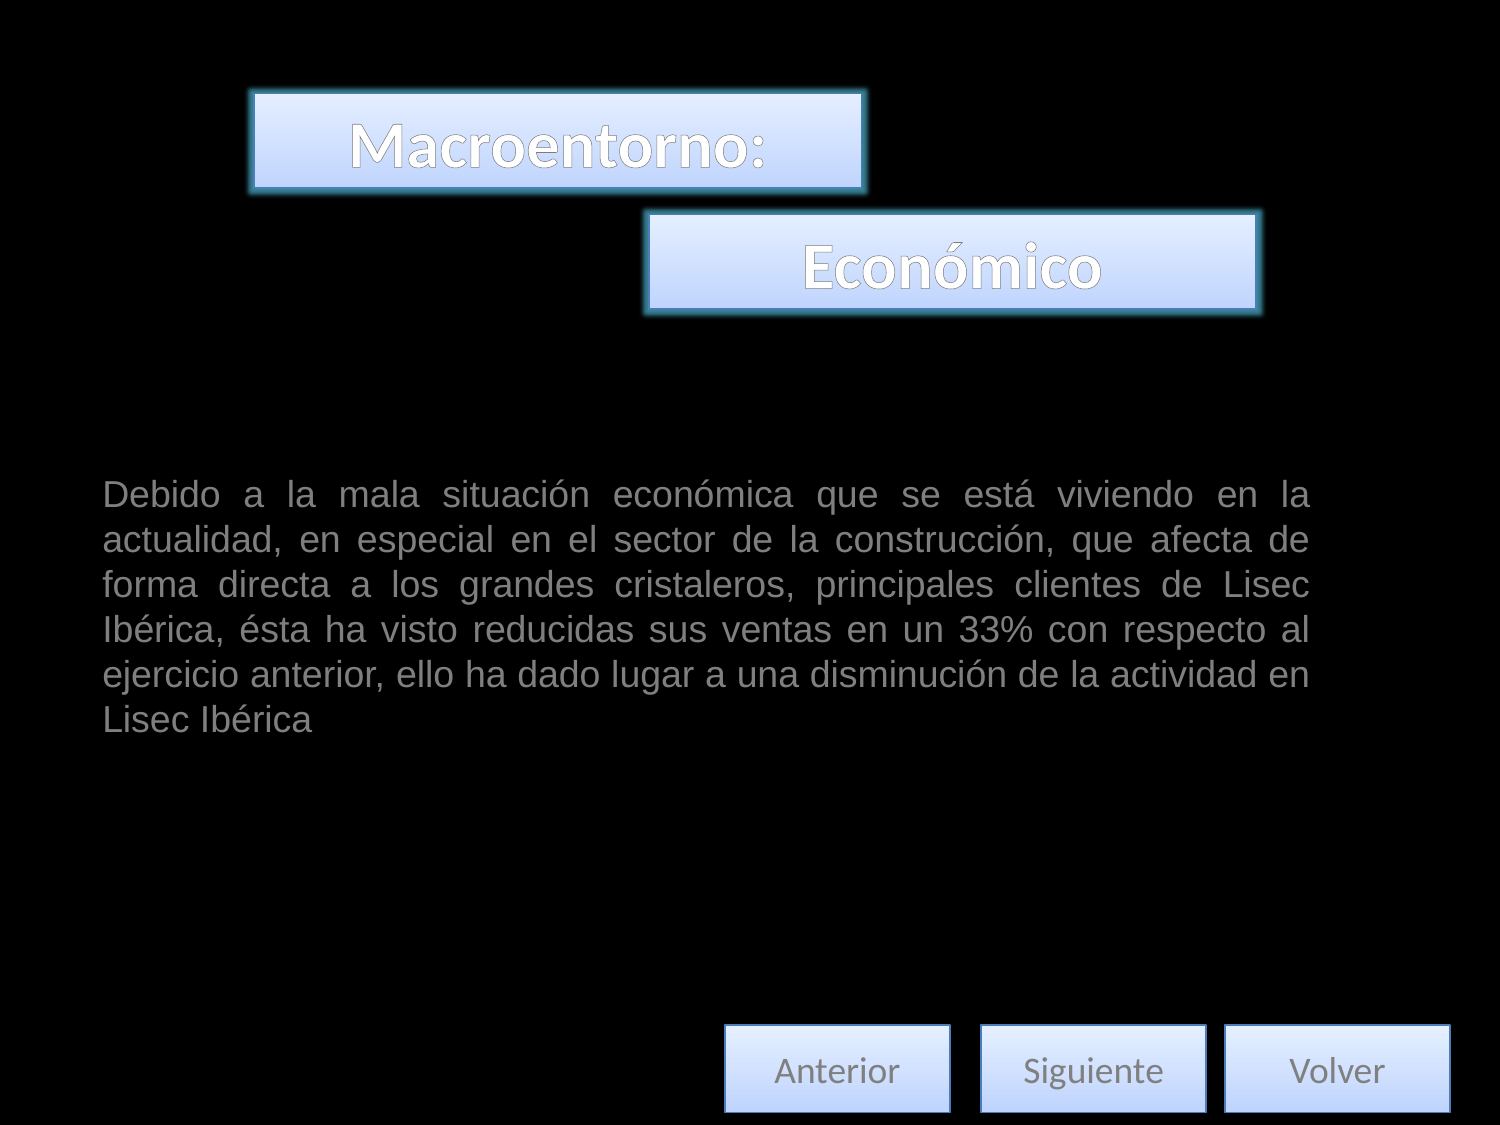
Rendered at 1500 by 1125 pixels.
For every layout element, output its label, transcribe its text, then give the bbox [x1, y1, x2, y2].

text_box Siguiente [980, 1024, 1207, 1113]
text_box Macroentorno: [253, 93, 862, 189]
text_box Debido a la mala situación económica que se está viviendo en la actualidad, en especial en el sector de la construcción, que afecta de forma directa a los grandes cristaleros, principales clientes de Lisec Ibérica, ésta ha visto reducidas sus ventas en un 33% con respecto al ejercicio anterior, ello ha dado lugar a una disminución de la actividad en Lisec Ibérica [87, 462, 1325, 748]
text_box Anterior [724, 1024, 951, 1113]
text_box Económico [648, 214, 1257, 310]
text_box Volver [1224, 1024, 1451, 1113]
